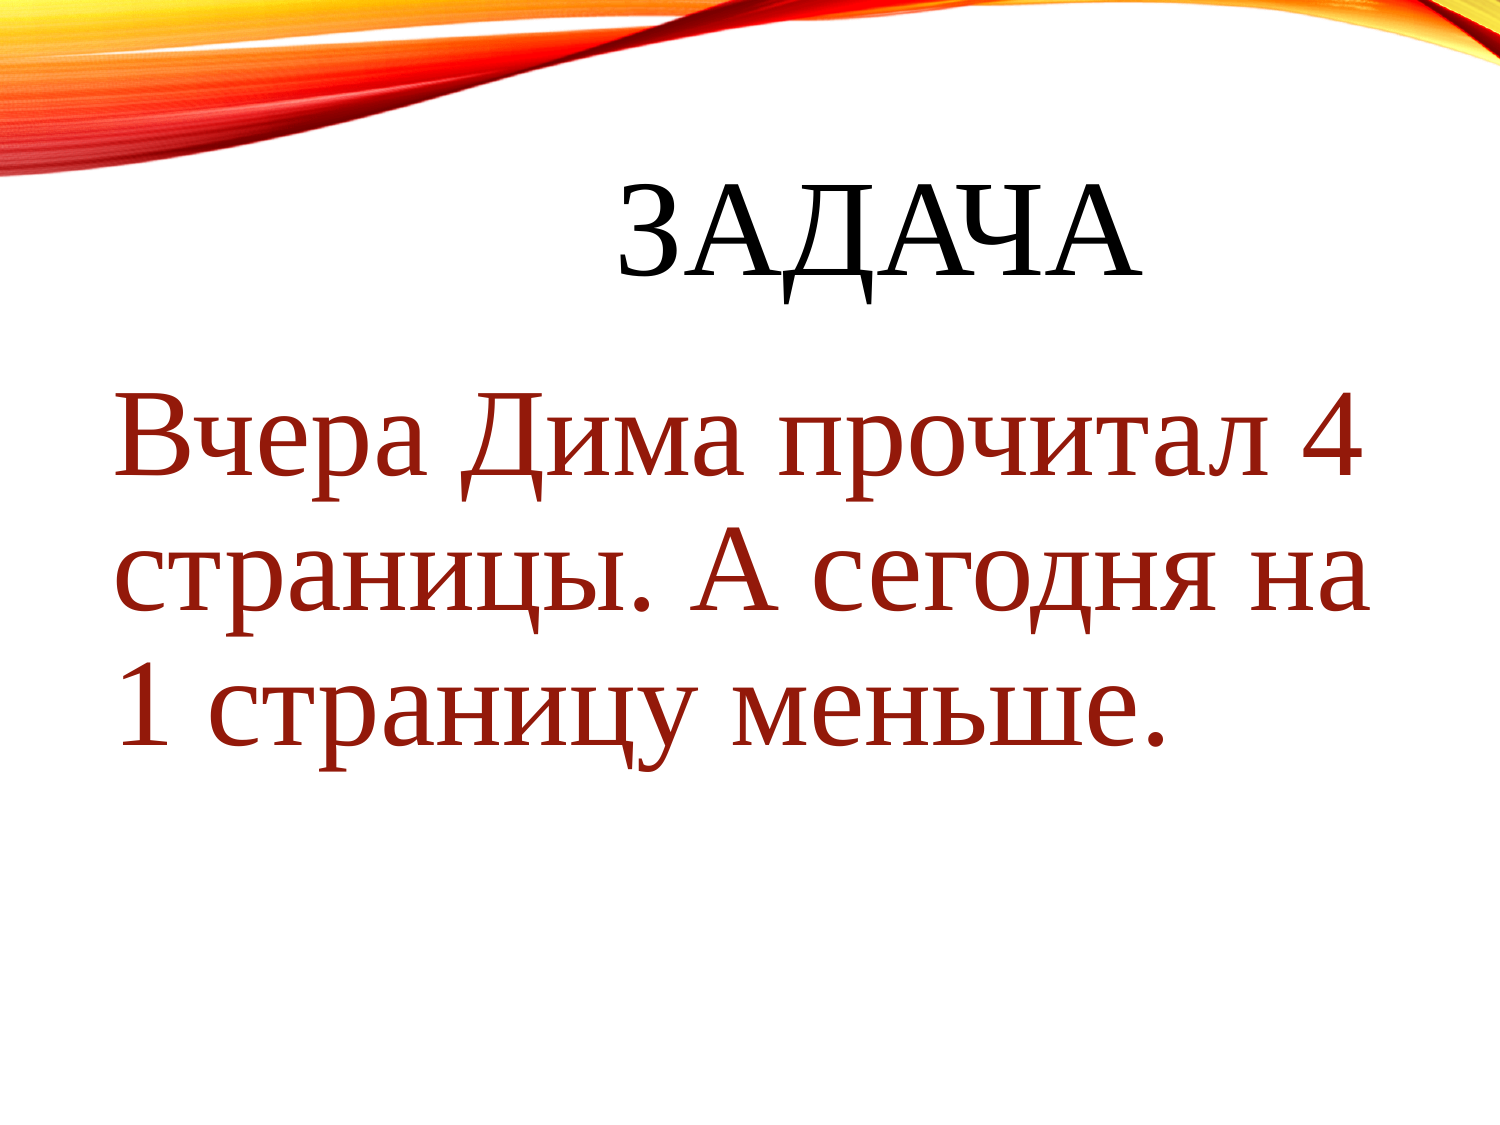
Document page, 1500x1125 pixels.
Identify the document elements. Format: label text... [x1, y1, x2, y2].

picture [0, 0, 1500, 178]
list Вчера Дима прочитал 4 страницы. А сегодня на 1 страницу меньше. [97, 360, 1403, 1028]
title Задача [356, 125, 1403, 338]
